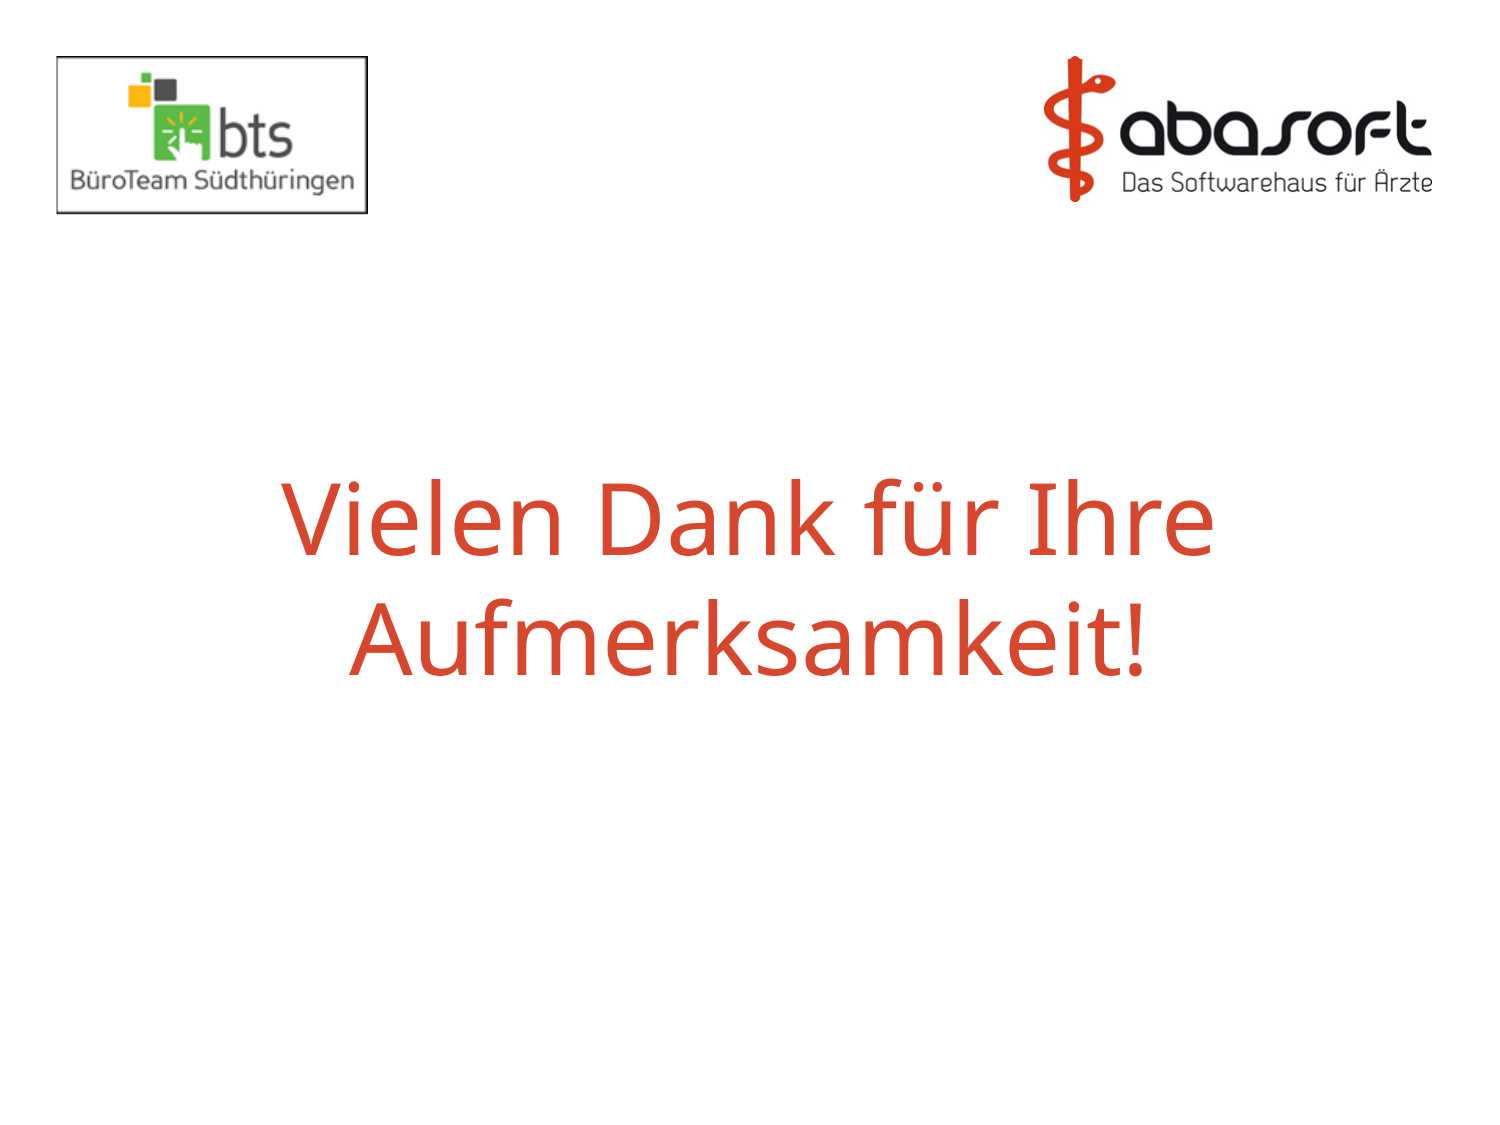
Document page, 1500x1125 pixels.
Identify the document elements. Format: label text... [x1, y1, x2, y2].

picture [55, 56, 369, 216]
text_box Vielen Dank für Ihre Aufmerksamkeit! [88, 447, 1412, 706]
picture [1044, 56, 1432, 202]
